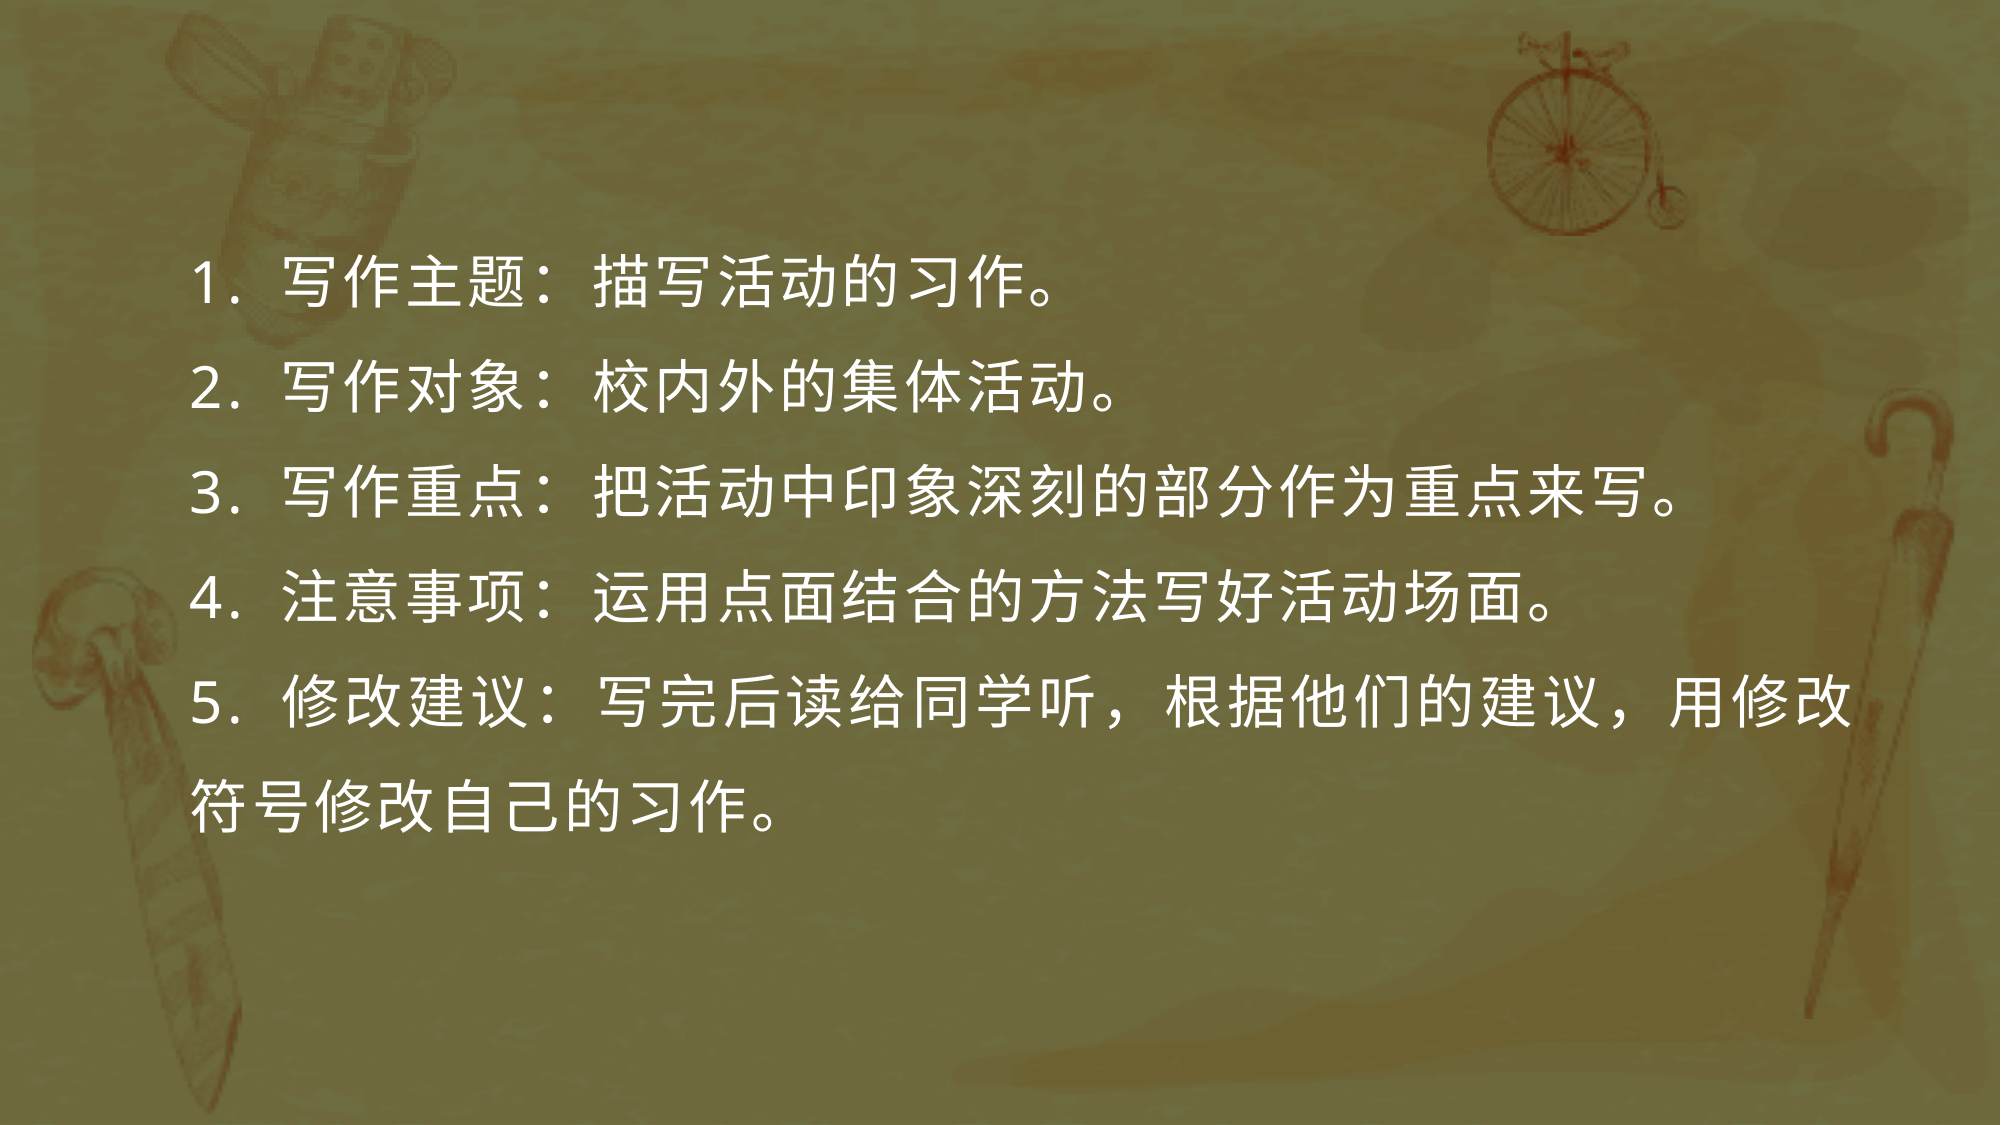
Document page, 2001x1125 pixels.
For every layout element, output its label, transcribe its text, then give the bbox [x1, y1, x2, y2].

picture [0, 0, 2000, 1125]
text_box 1. 写作主题：描写活动的习作。 2. 写作对象：校内外的集体活动。 3. 写作重点：把活动中印象深刻的部分作为重点来写。 4. 注意事项：运用点面结合的方法写好活动场面。 5. 修改建议：写完后读给同学听，根据他们的建议，用修改符号修改自己的习作。 [174, 202, 1873, 848]
